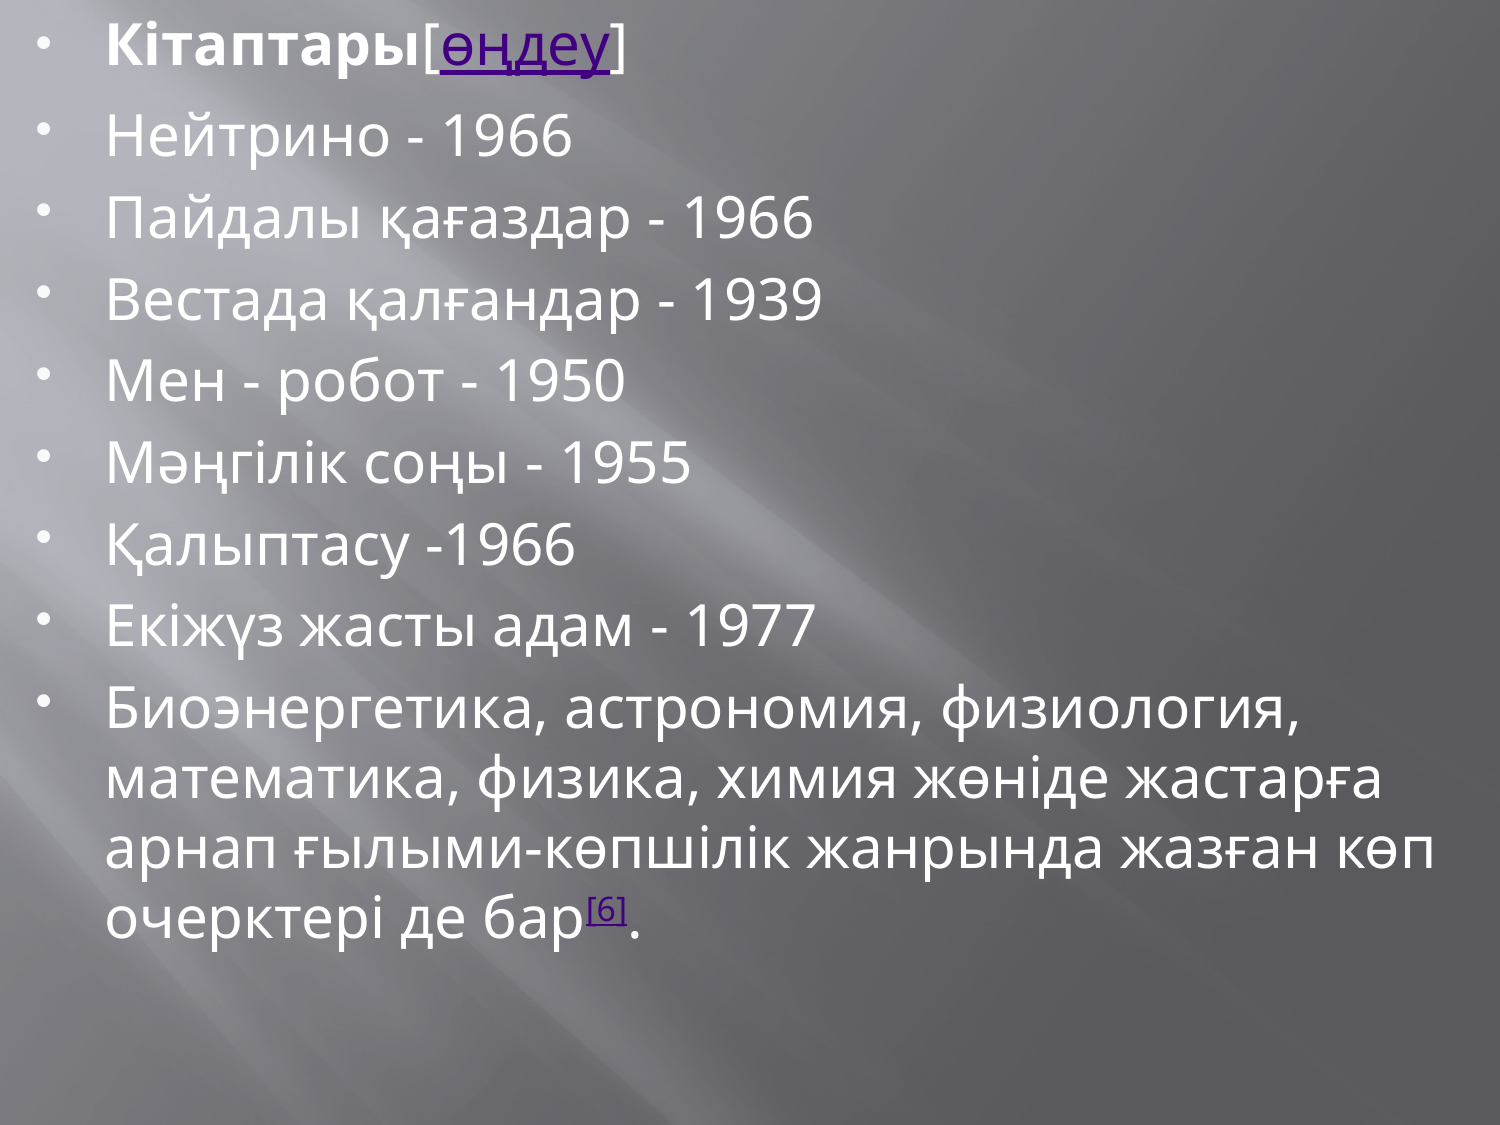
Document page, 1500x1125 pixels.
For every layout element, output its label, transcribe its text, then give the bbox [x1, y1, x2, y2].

list Кітаптары[өңдеу] Нейтрино - 1966 Пайдалы қағаздар - 1966 Вестада қалғандар - 1939 Мен - робот - 1950 Мәңгілік соңы - 1955 Қалыптасу -1966 Екіжүз жасты адам - 1977 Биоэнергетика, астрономия, физиология, математика, физика, химия жөніде жастарға арнап ғылыми-көпшілік жанрында жазған көп очерктері де бар[6]. [0, 0, 1500, 1125]
